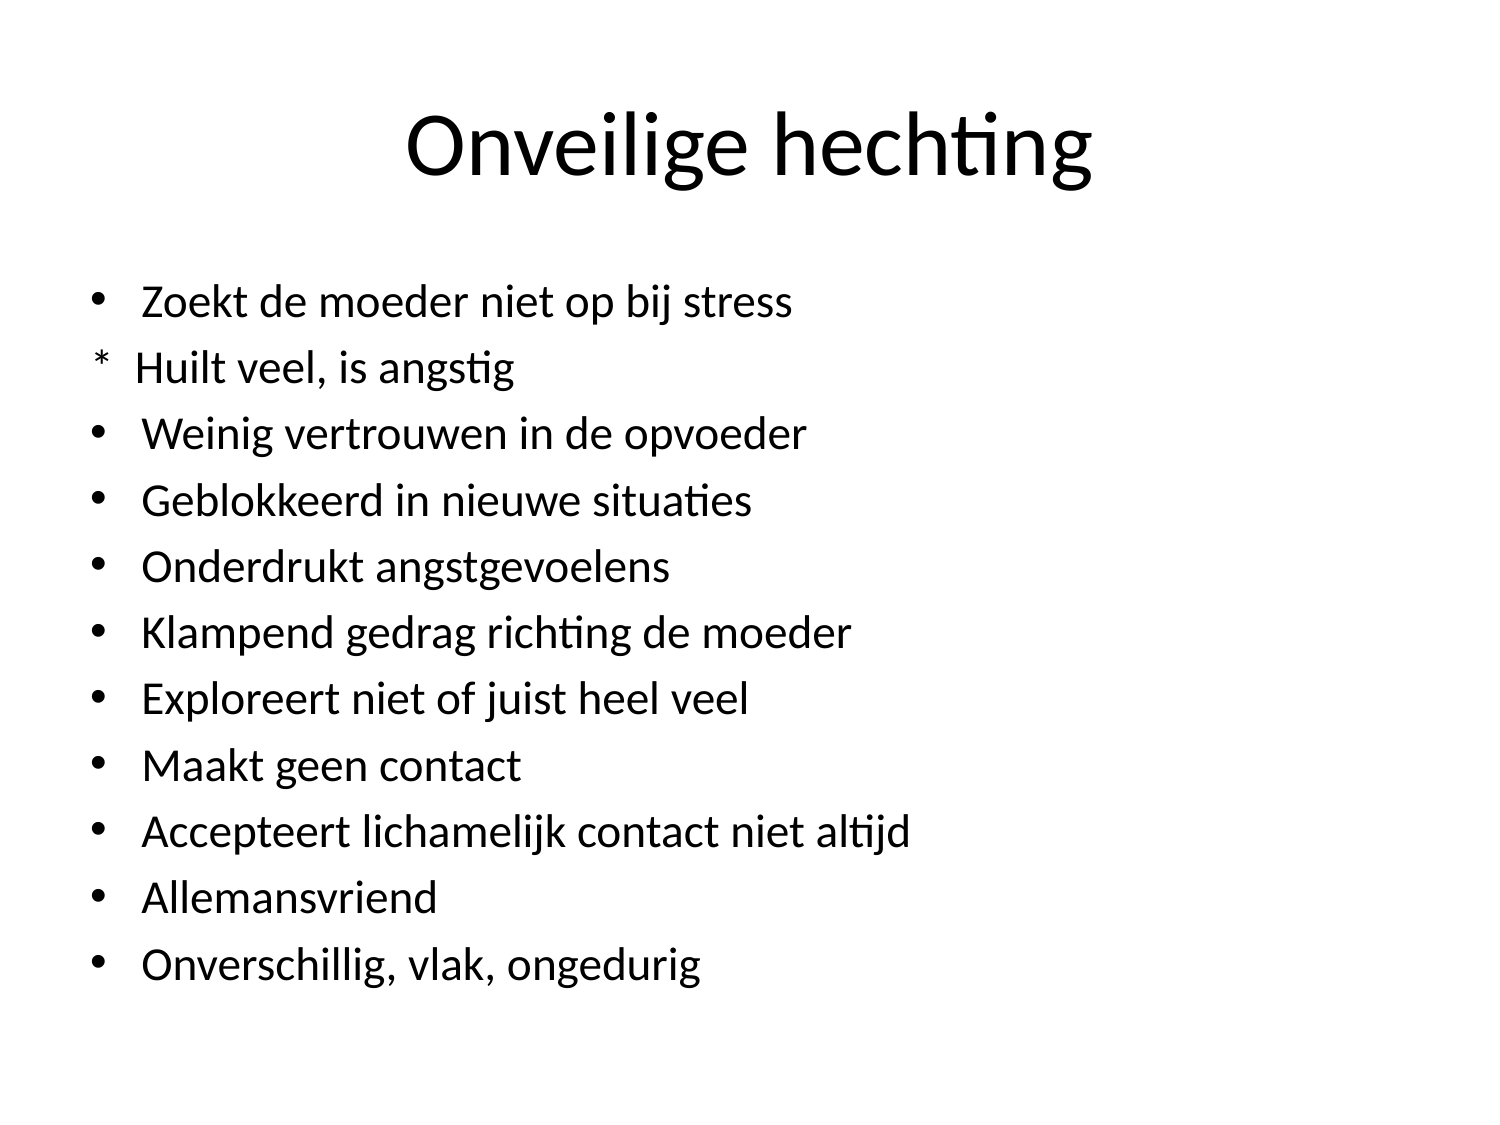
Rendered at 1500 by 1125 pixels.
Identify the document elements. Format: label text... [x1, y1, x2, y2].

list Zoekt de moeder niet op bij stress * Huilt veel, is angstig Weinig vertrouwen in de opvoeder Geblokkeerd in nieuwe situaties Onderdrukt angstgevoelens Klampend gedrag richting de moeder Exploreert niet of juist heel veel Maakt geen contact Accepteert lichamelijk contact niet altijd Allemansvriend Onverschillig, vlak, ongedurig [75, 262, 1425, 1005]
title Onveilige hechting [75, 45, 1425, 233]
